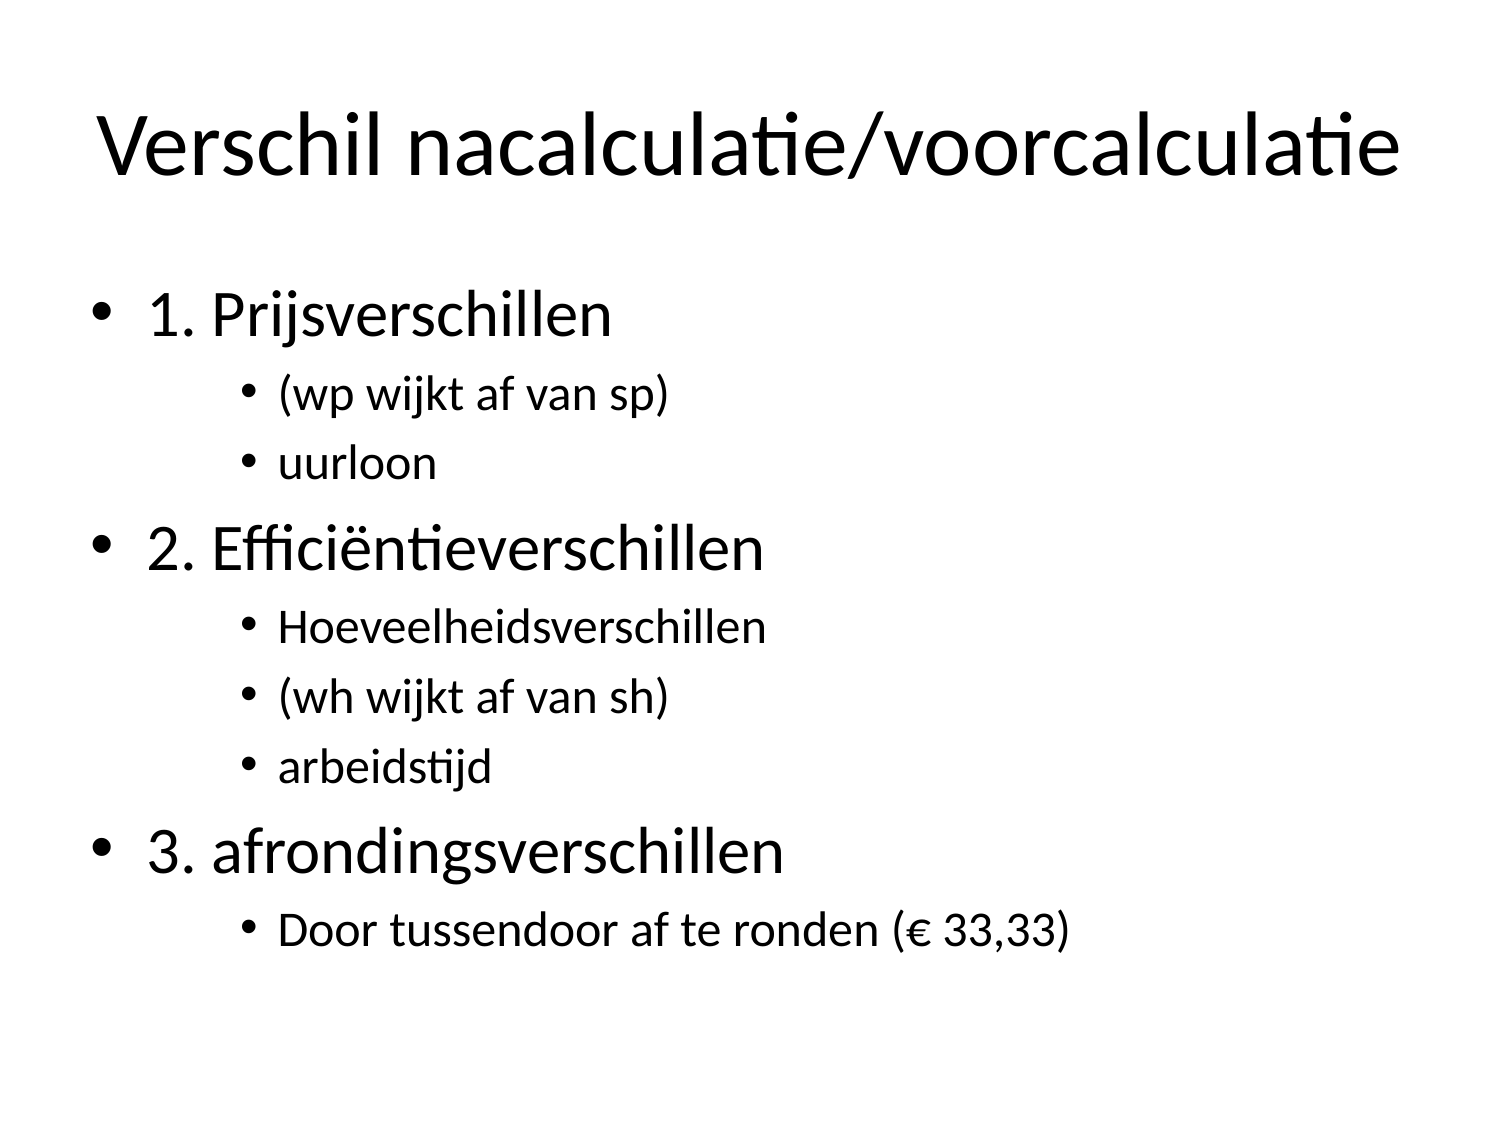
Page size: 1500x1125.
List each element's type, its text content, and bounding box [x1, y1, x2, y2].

title Verschil nacalculatie/voorcalculatie [75, 45, 1425, 233]
list 1. Prijsverschillen (wp wijkt af van sp) uurloon 2. Efficiëntieverschillen Hoeveelheidsverschillen (wh wijkt af van sh) arbeidstijd 3. afrondingsverschillen Door tussendoor af te ronden (€ 33,33) [75, 262, 1425, 1005]
